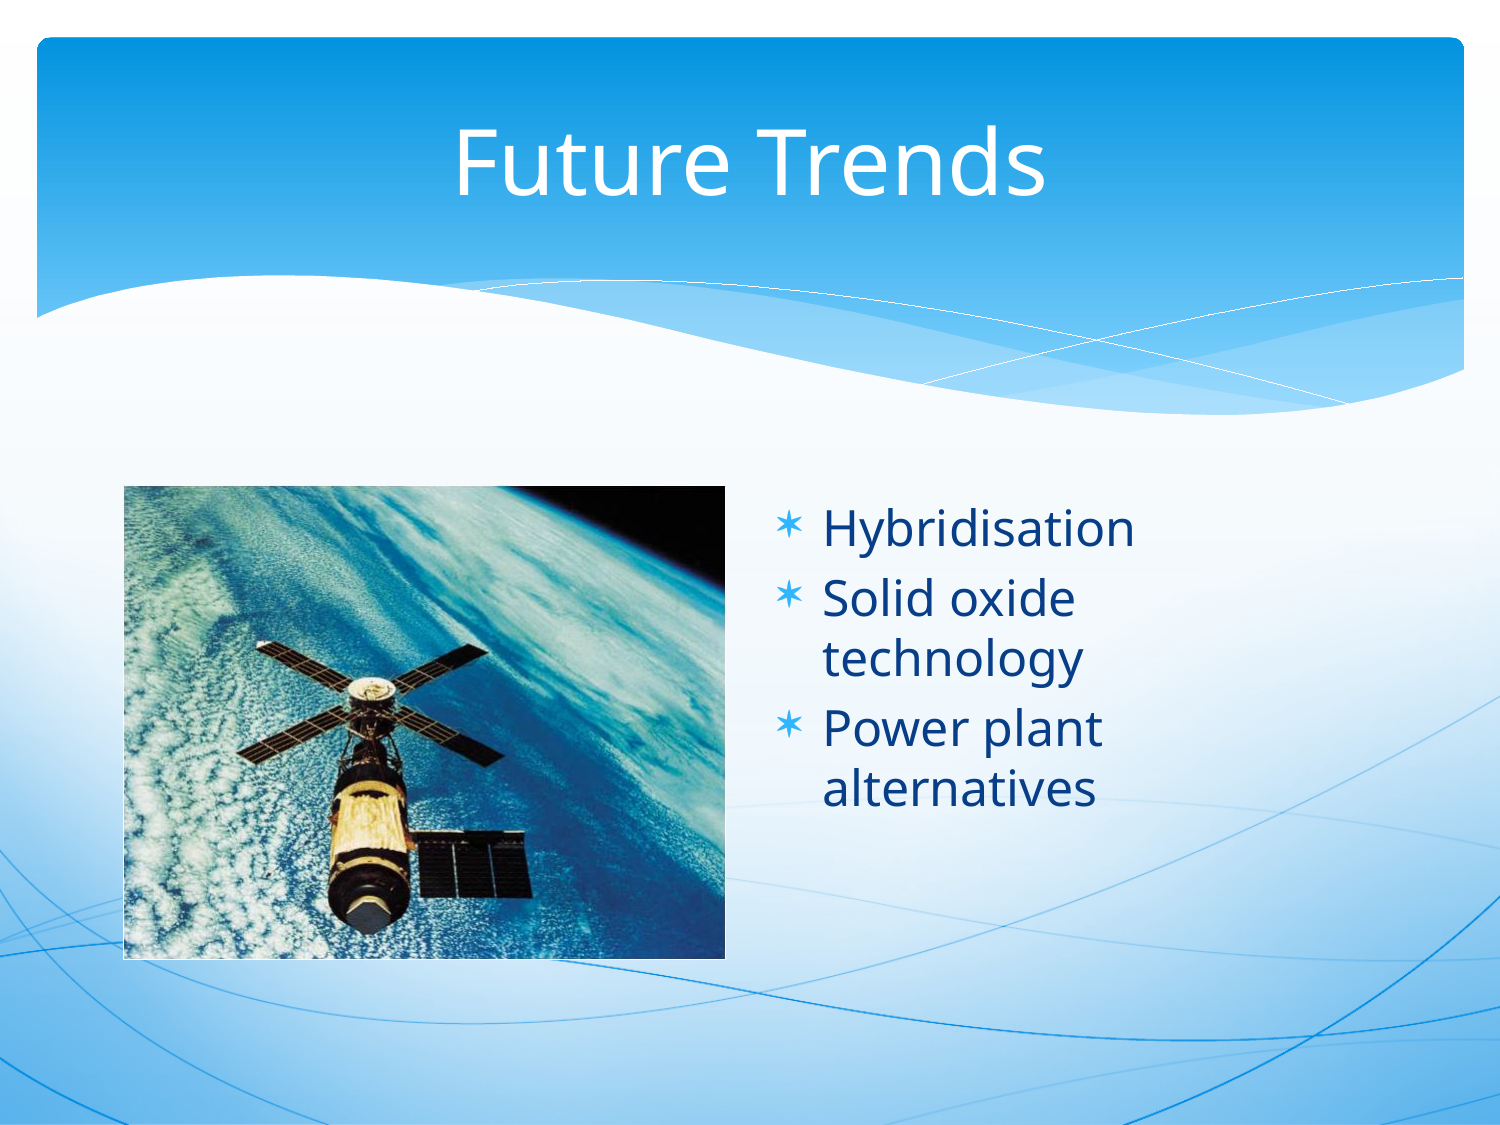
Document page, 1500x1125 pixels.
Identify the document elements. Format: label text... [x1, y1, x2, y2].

title Future Trends [75, 55, 1425, 261]
list Hybridisation Solid oxide technology Power plant alternatives [761, 488, 1311, 962]
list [123, 484, 726, 960]
